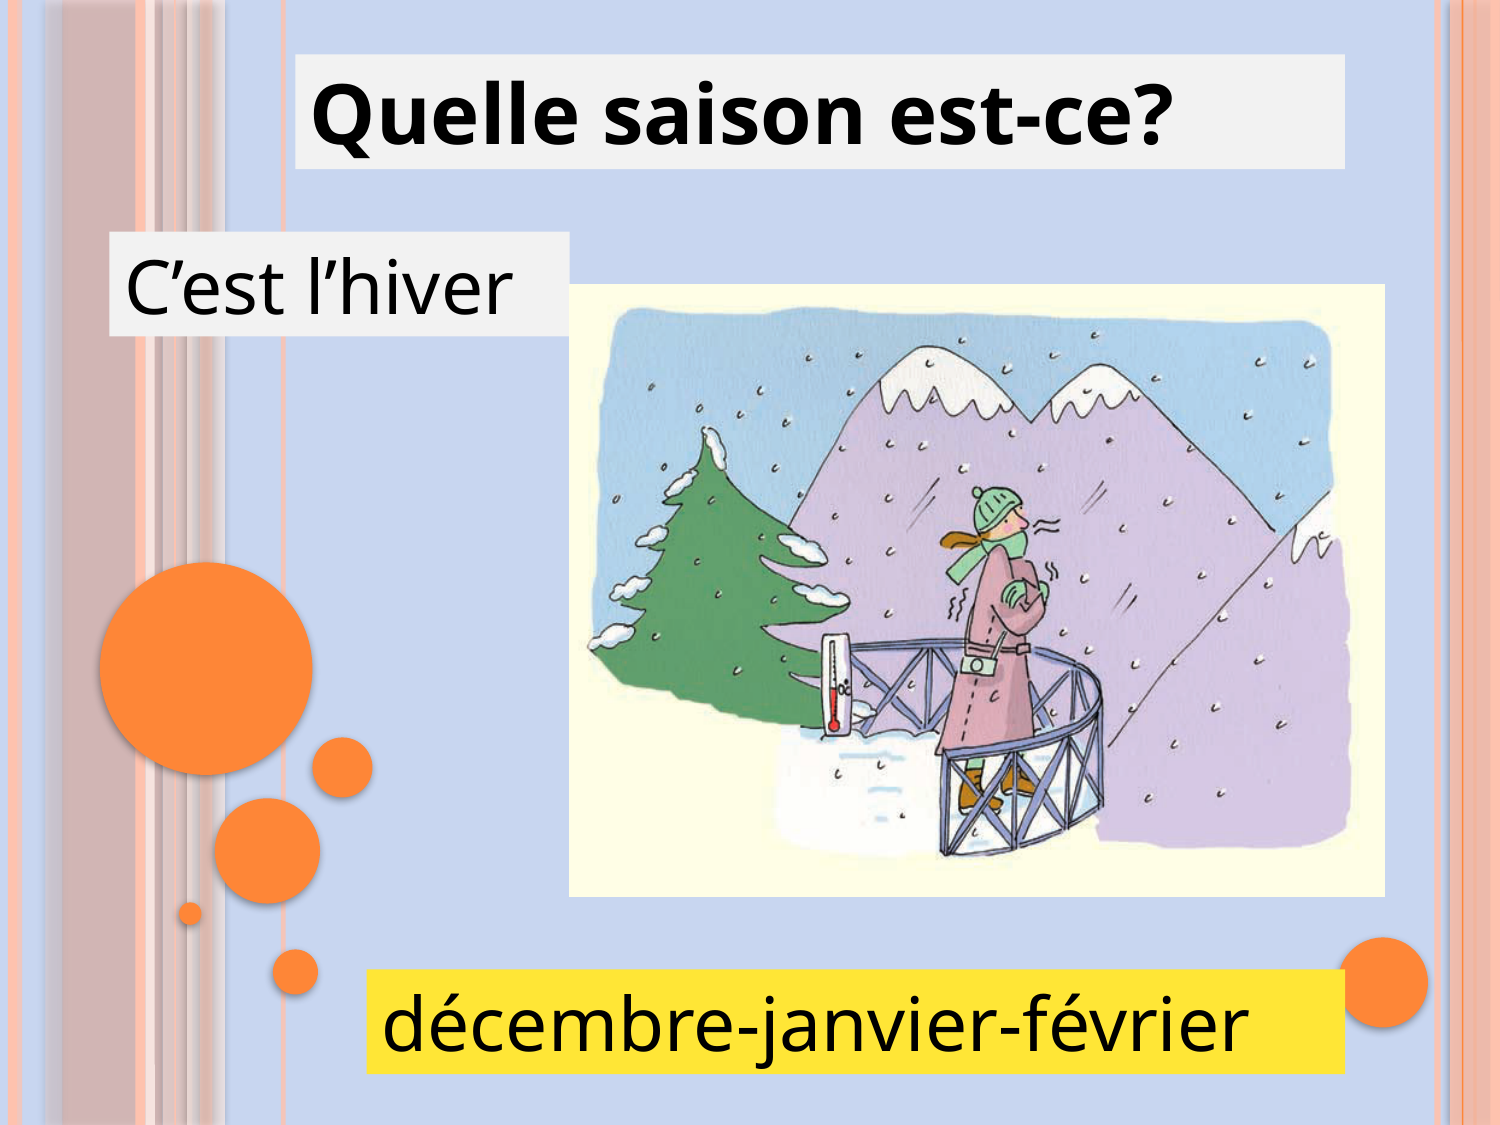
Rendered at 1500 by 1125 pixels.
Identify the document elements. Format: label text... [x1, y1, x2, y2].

text_box C’est l’hiver [109, 231, 570, 337]
text_box décembre-janvier-février [366, 969, 1346, 1075]
picture [569, 284, 1385, 898]
text_box Quelle saison est-ce? [295, 54, 1345, 170]
